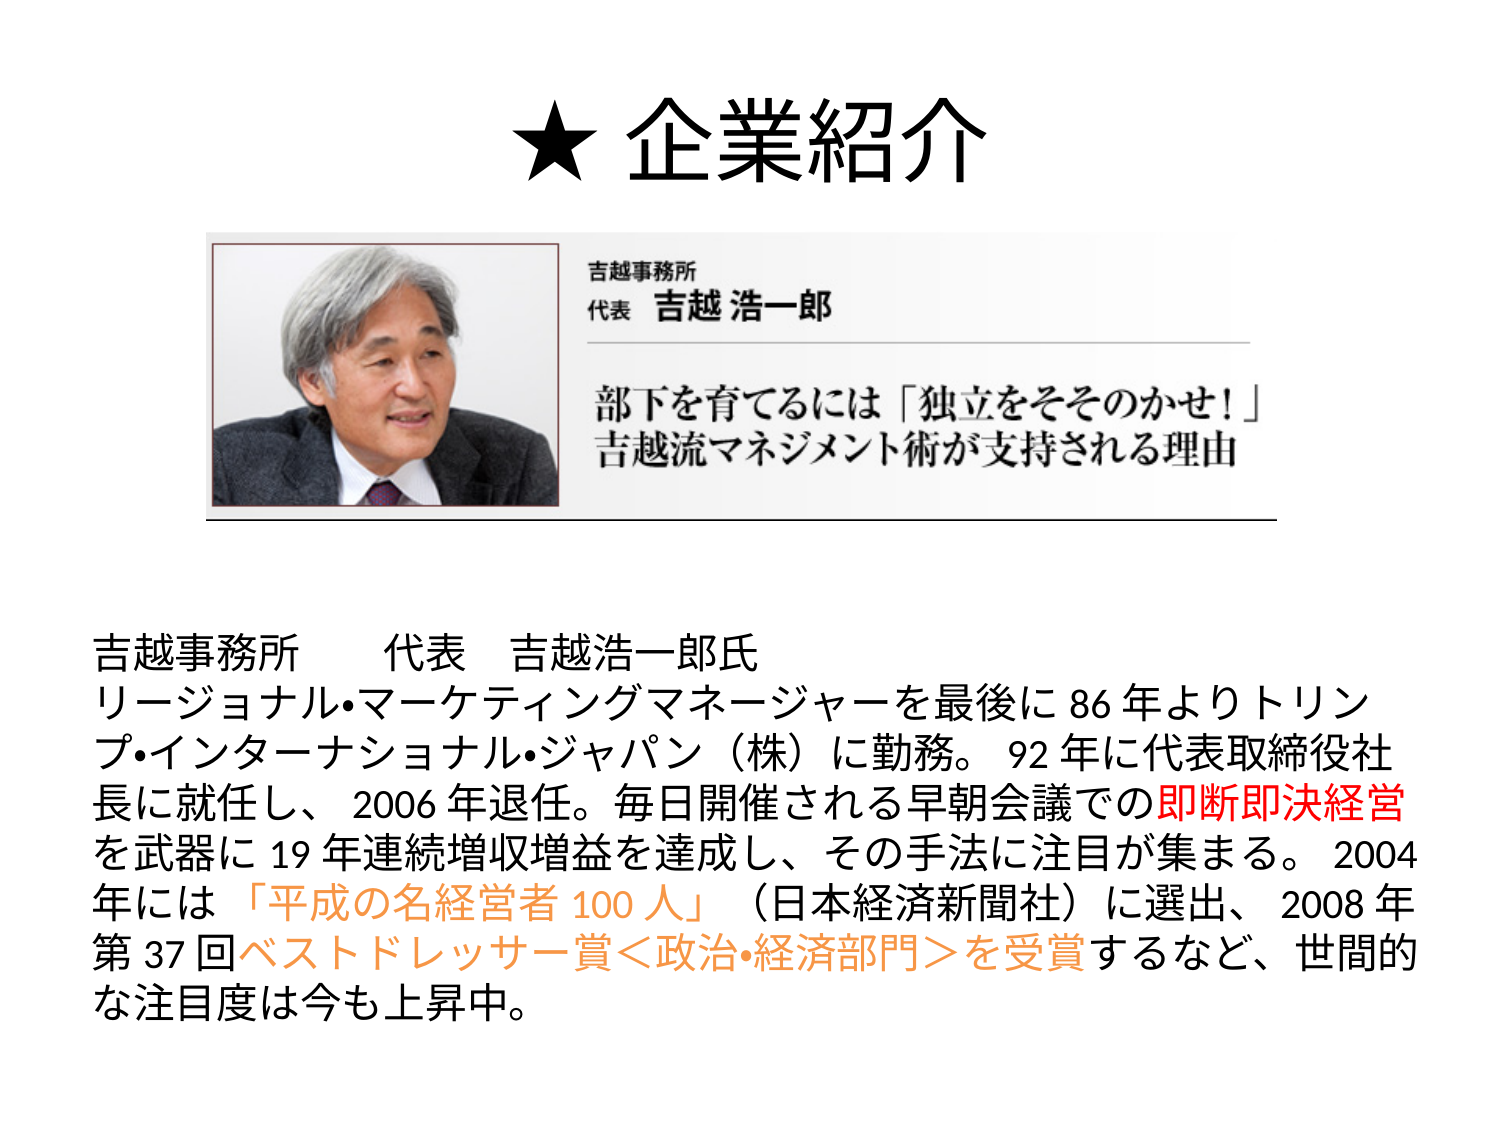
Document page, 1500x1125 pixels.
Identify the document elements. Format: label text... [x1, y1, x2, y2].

title ★企業紹介 [75, 45, 1425, 233]
text_box 吉越事務所 代表 吉越浩一郎氏 リージョナル・マーケティングマネージャーを最後に86年よりトリンプ・インターナショナル・ジャパン（株）に勤務。92年に代表取締役社長に就任し、2006年退任。毎日開催される早朝会議での即断即決経営を武器に19年連続増収増益を達成し、その手法に注目が集まる。2004年には 「平成の名経営者100人」（日本経済新聞社）に選出、2008年第37回ベストドレッサー賞＜政治・経済部門＞を受賞するなど、世間的な注目度は今も上昇中。 [76, 619, 1436, 1034]
picture [206, 231, 1278, 522]
